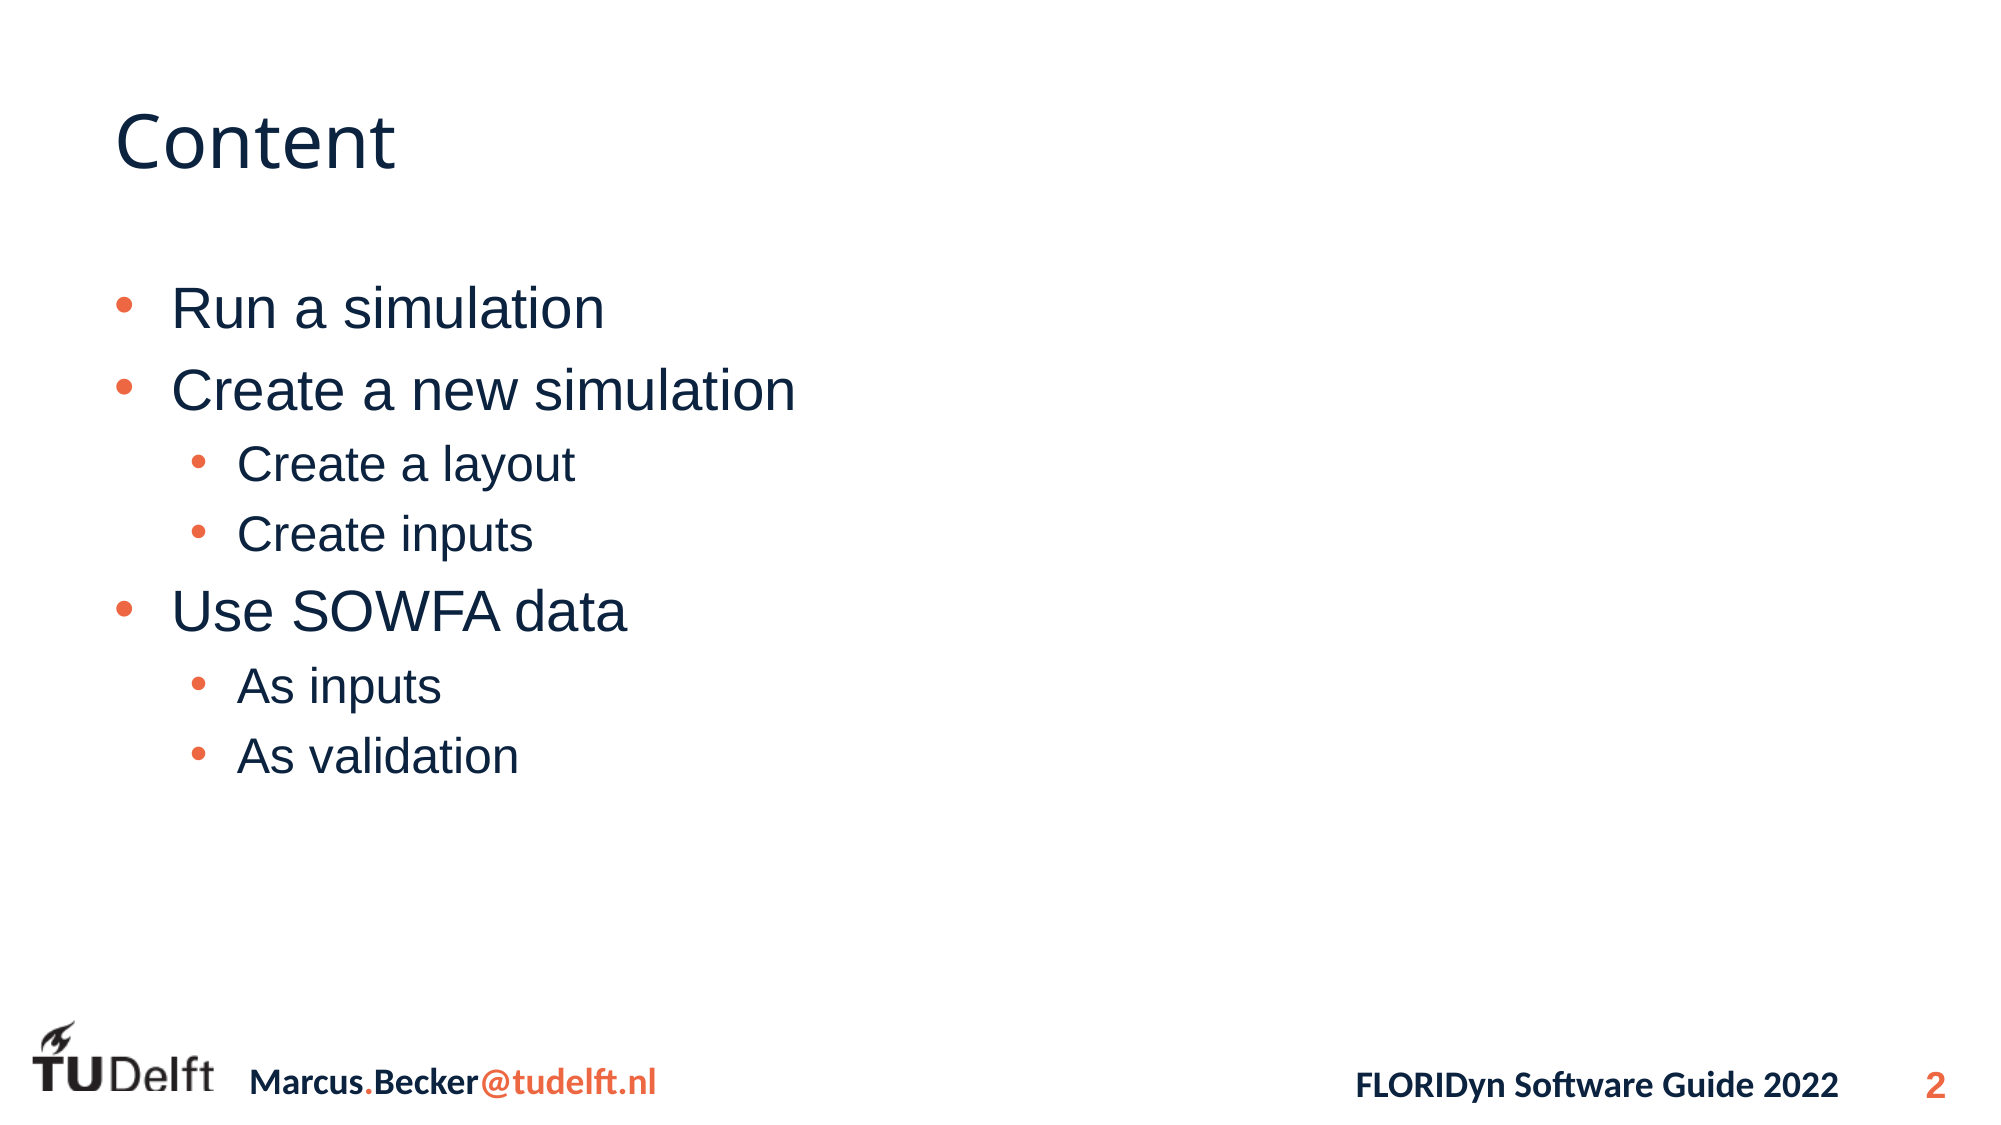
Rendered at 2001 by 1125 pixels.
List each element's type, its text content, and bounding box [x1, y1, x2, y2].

title Content [99, 45, 1929, 233]
list Run a simulation Create a new simulation Create a layout Create inputs Use SOWFA data As inputs As validation [99, 262, 1929, 1005]
